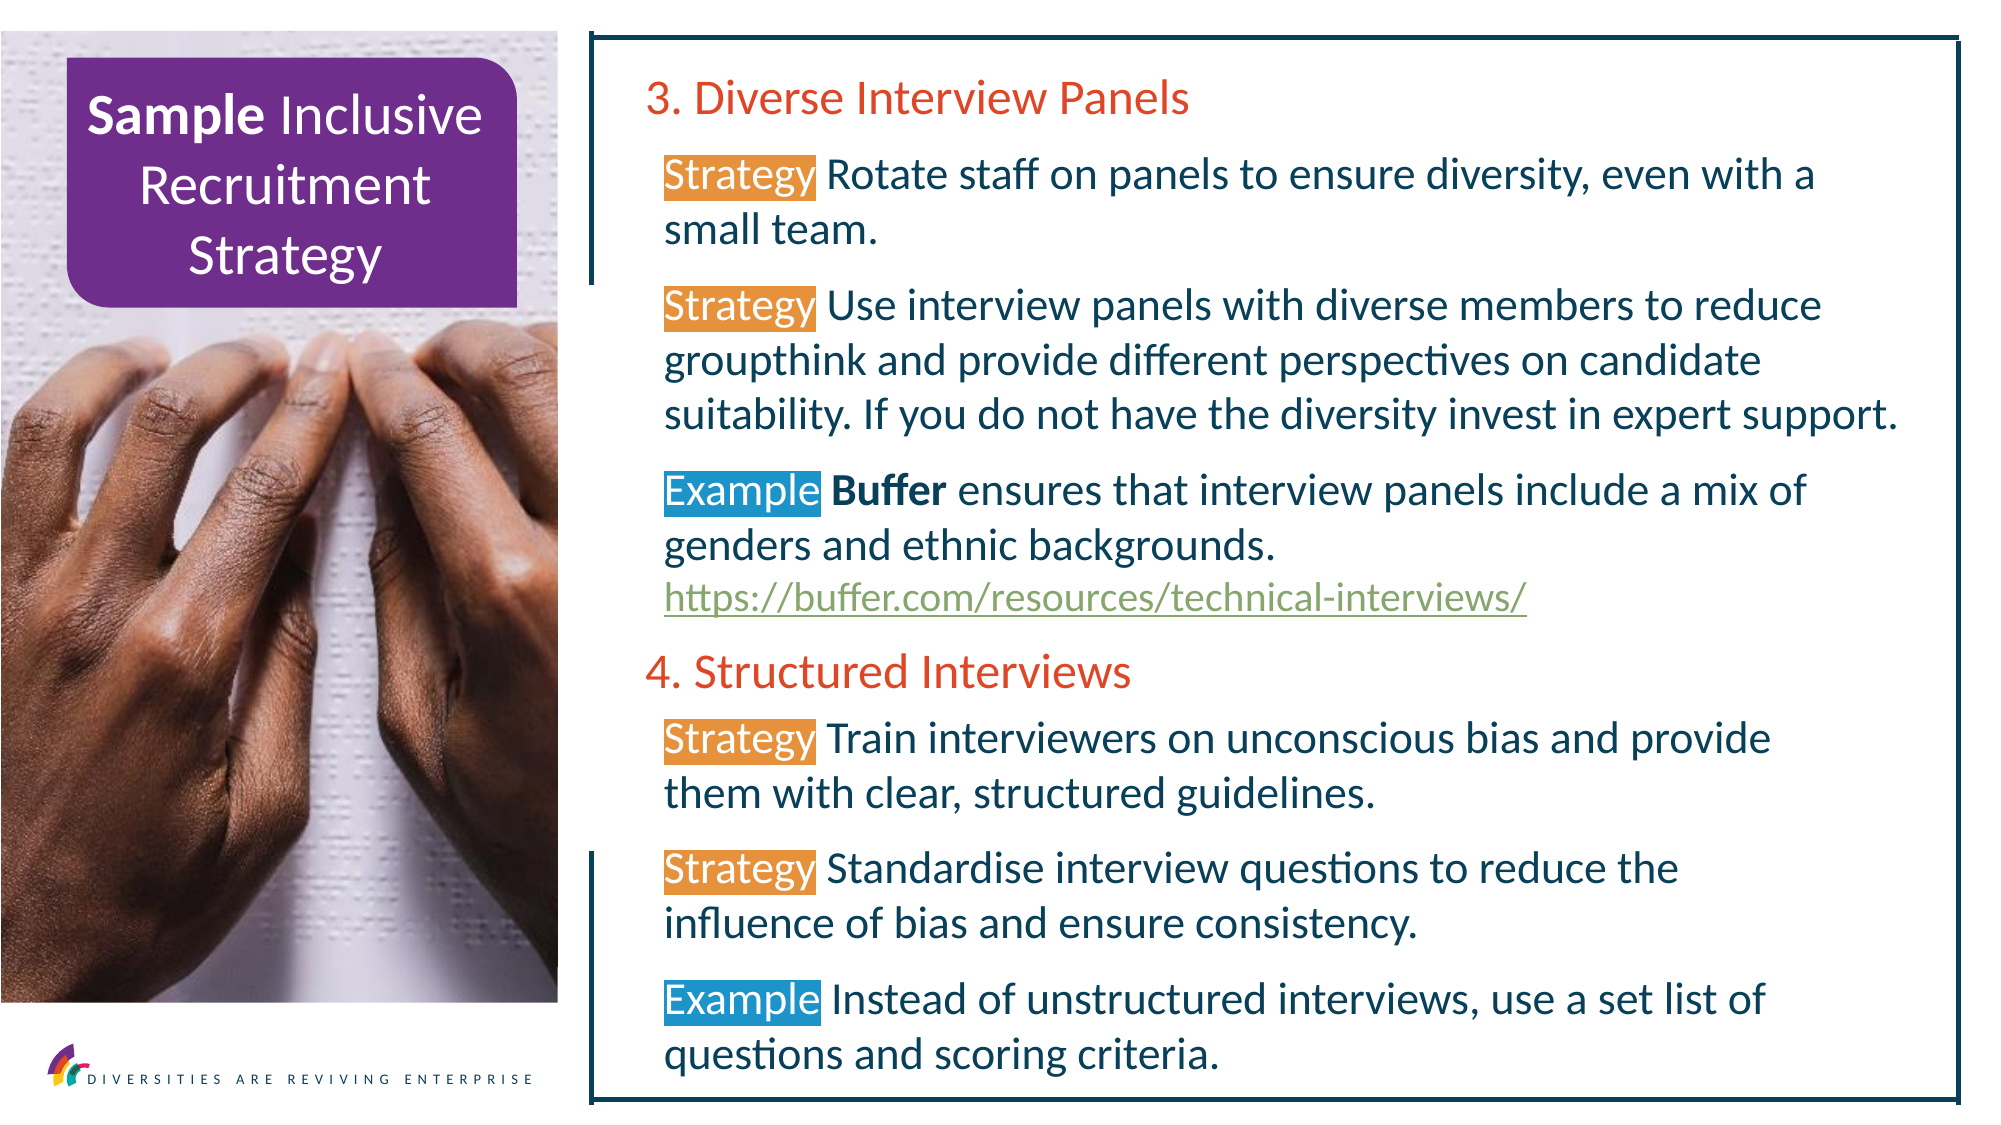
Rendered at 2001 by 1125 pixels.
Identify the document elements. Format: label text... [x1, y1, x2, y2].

text_box 4. Structured Interviews [630, 631, 1707, 688]
text_box Strategy Train interviewers on unconscious bias and provide them with clear, structured guidelines. Strategy Standardise interview questions to reduce the influence of bias and ensure consistency. Example Instead of unstructured interviews, use a set list of questions and scoring criteria. [649, 699, 1849, 864]
list 3. Diverse Interview Panels [630, 56, 1707, 113]
list Strategy Rotate staff on panels to ensure diversity, even with a small team. Strategy Use interview panels with diverse members to reduce groupthink and provide different perspectives on candidate suitability. If you do not have the diversity invest in expert support. Example Buffer ensures that interview panels include a mix of genders and ethnic backgrounds. https://buffer.com/resources/technical-interviews/ [649, 135, 1933, 300]
picture [1, 30, 558, 1003]
